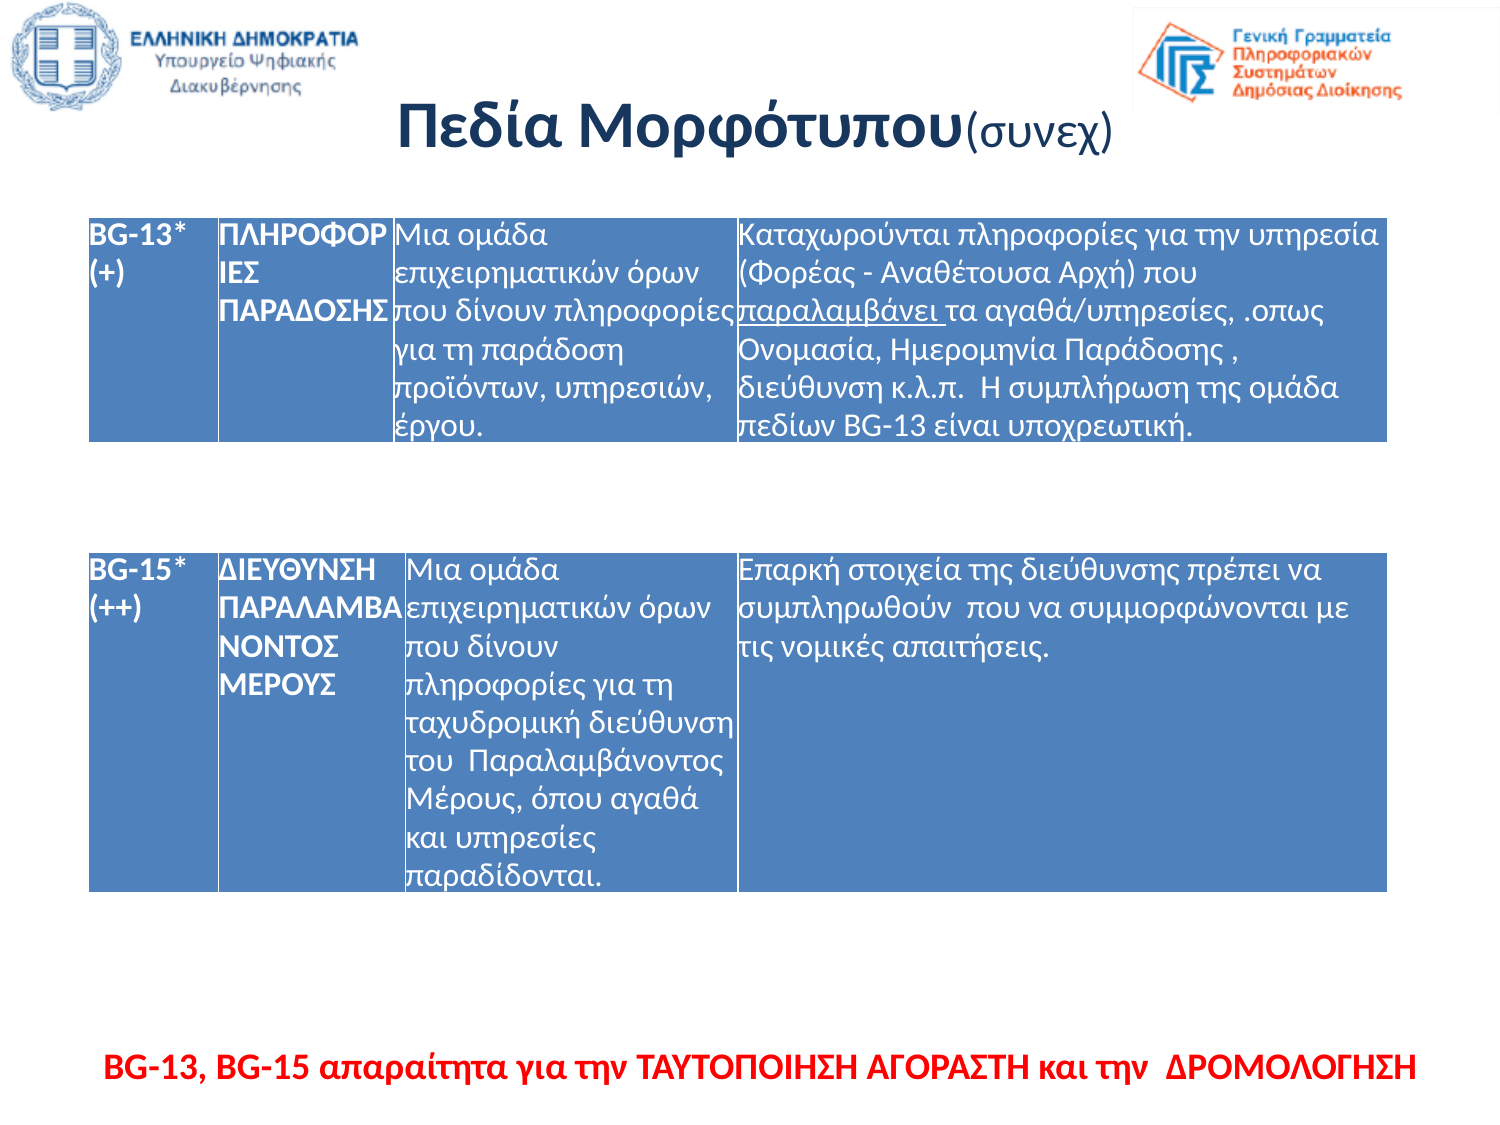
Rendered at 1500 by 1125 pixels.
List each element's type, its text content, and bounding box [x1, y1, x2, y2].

table_header ΠΛΗΡΟΦΟΡΙΕΣ ΠΑΡΑΔΟΣΗΣ [219, 218, 393, 442]
table_header BG-13* (+) [89, 218, 218, 442]
table_header BG-15* (++) [89, 553, 218, 892]
text_box Πεδία Μορφότυπου(συνεχ) [277, 89, 1235, 197]
table_header Καταχωρούνται πληροφορίες για την υπηρεσία (Φορέας - Αναθέτουσα Αρχή) που παραλαμβάνει τα αγαθά/υπηρεσίες, .οπως Ονομασία, Ημερομηνία Παράδοσης , διεύθυνση κ.λ.π. Η συμπλήρωση της ομάδα πεδίων BG-13 είναι υποχρεωτική. [739, 218, 1387, 442]
table_header Μια ομάδα επιχειρηματικών όρων που δίνουν πληροφορίες για τη ταχυδρομική διεύθυνση του Παραλαμβάνοντος Μέρους, όπου αγαθά και υπηρεσίες παραδίδονται. [406, 553, 737, 892]
table_header Μια ομάδα επιχειρηματικών όρων που δίνουν πληροφορίες για τη παράδοση προϊόντων, υπηρεσιών, έργου. [395, 218, 737, 442]
table_header ΔΙΕΥΘΥΝΣΗ ΠΑΡΑΛΑΜΒΑΝΟΝΤΟΣ ΜΕΡΟΥΣ [219, 553, 405, 892]
table_header Επαρκή στοιχεία της διεύθυνσης πρέπει να συμπληρωθούν που να συμμορφώνονται με τις νομικές απαιτήσεις. [739, 553, 1387, 892]
text_box BG-13, BG-15 απαραίτητα για την ΤΑΥΤΟΠΟΙΗΣΗ ΑΓΟΡΑΣΤΗ και την ΔΡΟΜΟΛΟΓΗΣΗ [88, 1034, 1471, 1095]
